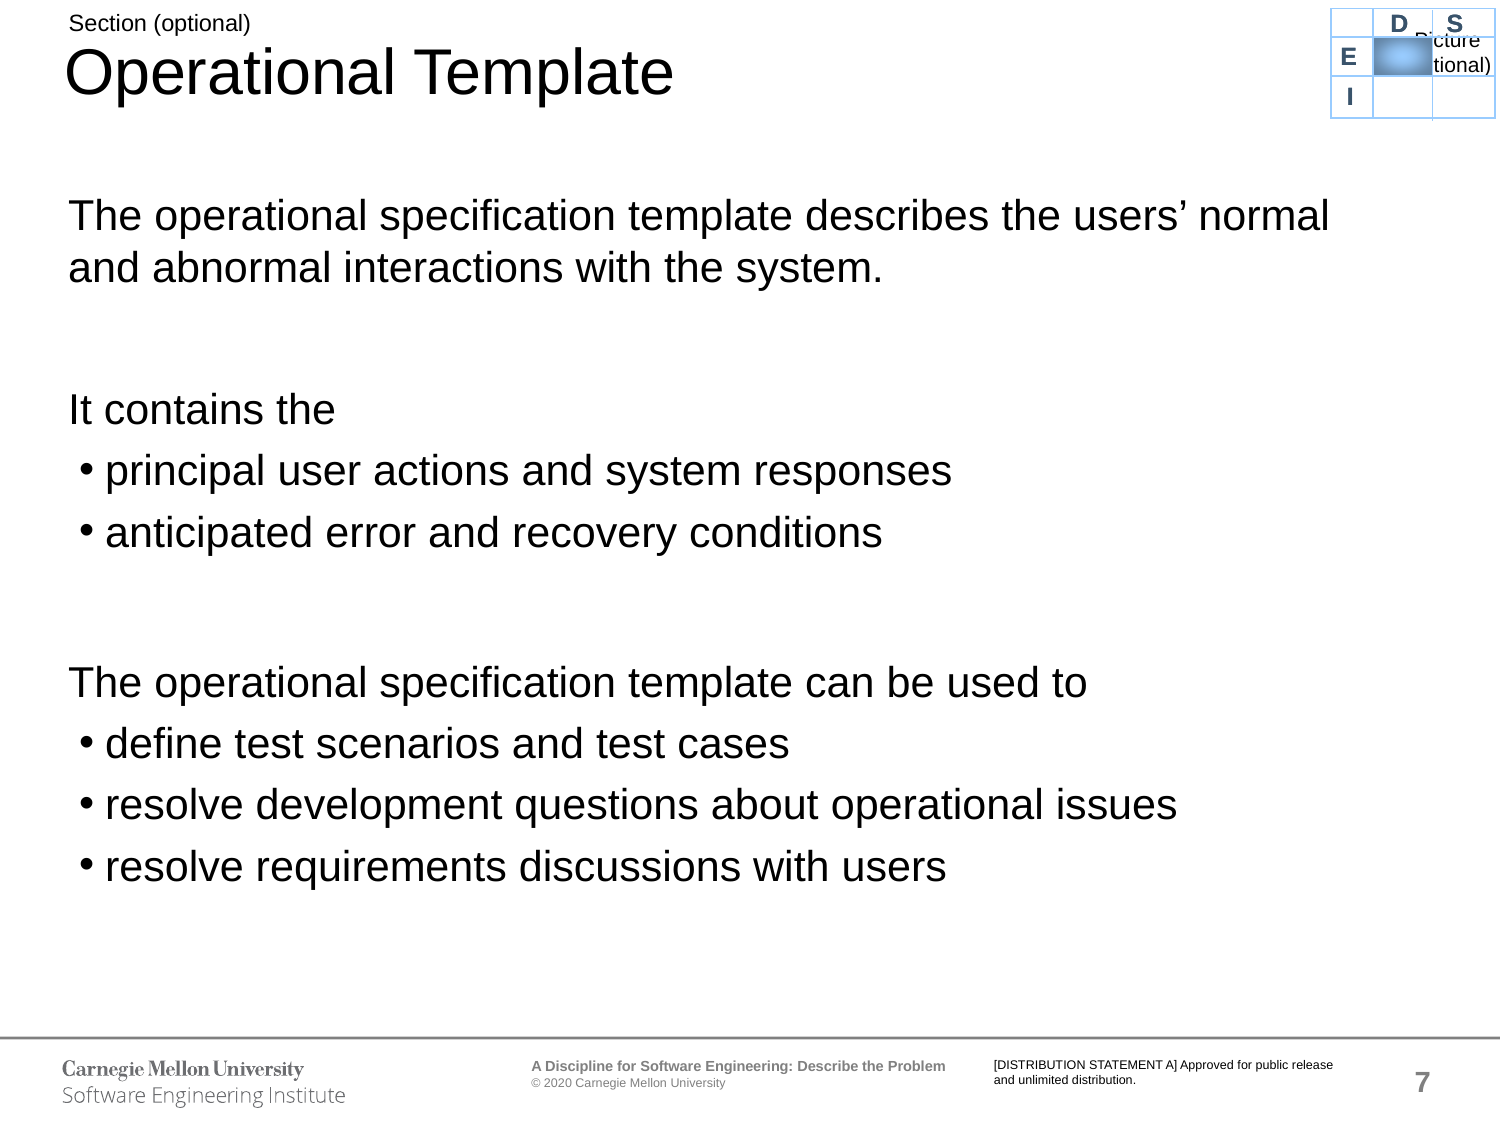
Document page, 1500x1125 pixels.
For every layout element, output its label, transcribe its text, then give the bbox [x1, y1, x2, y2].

picture [1329, 2, 1499, 124]
list The operational specification template describes the users’ normal and abnormal interactions with the system. It contains the principal user actions and system responses anticipated error and recovery conditions The operational specification template can be used to define test scenarios and test cases resolve development questions about operational issues resolve requirements discussions with users [54, 181, 1424, 899]
title Operational Template [49, 0, 789, 147]
